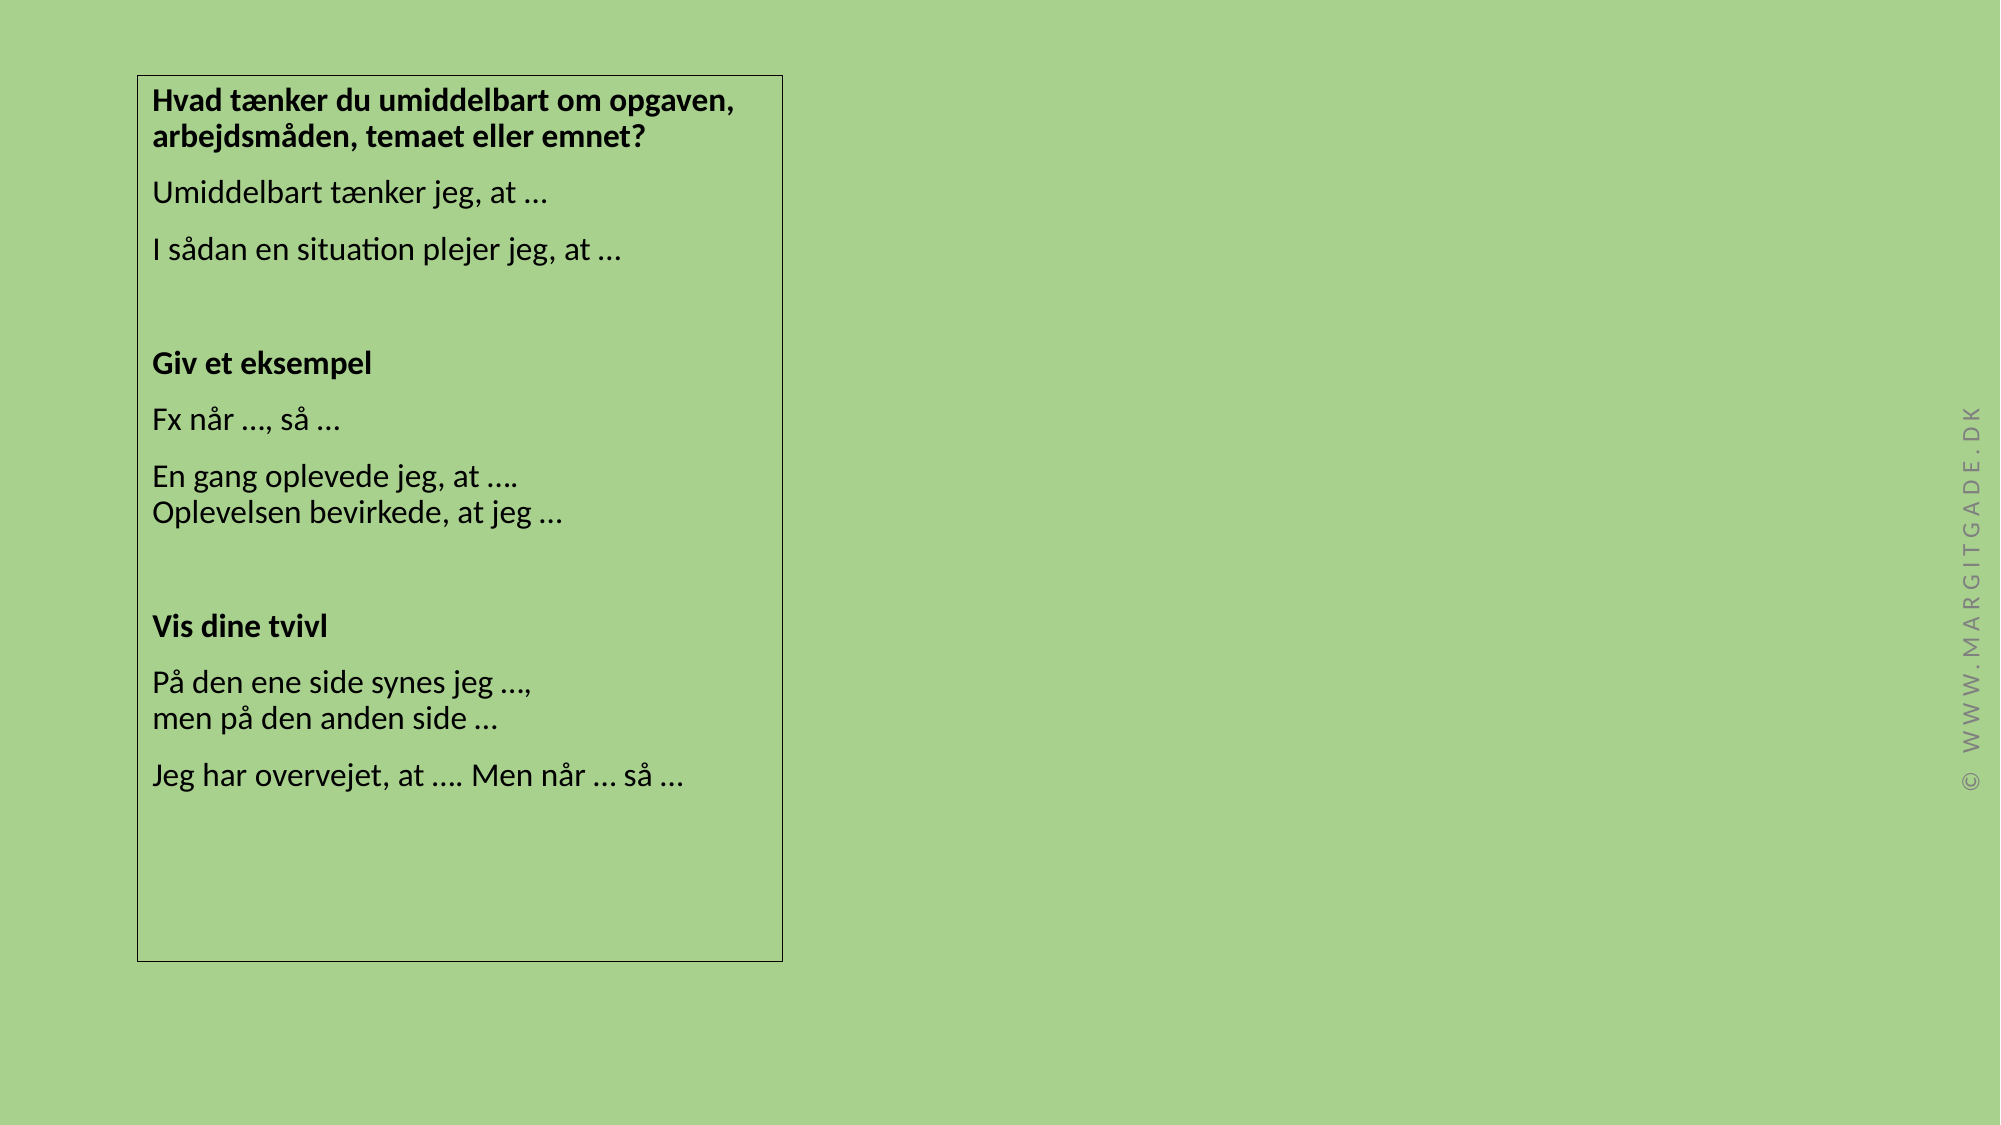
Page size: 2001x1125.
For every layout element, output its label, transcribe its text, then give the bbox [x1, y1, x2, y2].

text_box © www.margitgade.dk [1946, 244, 1992, 808]
list Hvad tænker du umiddelbart om opgaven, arbejdsmåden, temaet eller emnet? Umiddelbart tænker jeg, at … I sådan en situation plejer jeg, at … Giv et eksempel Fx når …, så … En gang oplevede jeg, at …. Oplevelsen bevirkede, at jeg … Vis dine tvivl På den ene side synes jeg …, men på den anden side … Jeg har overvejet, at …. Men når … så … [137, 75, 783, 962]
